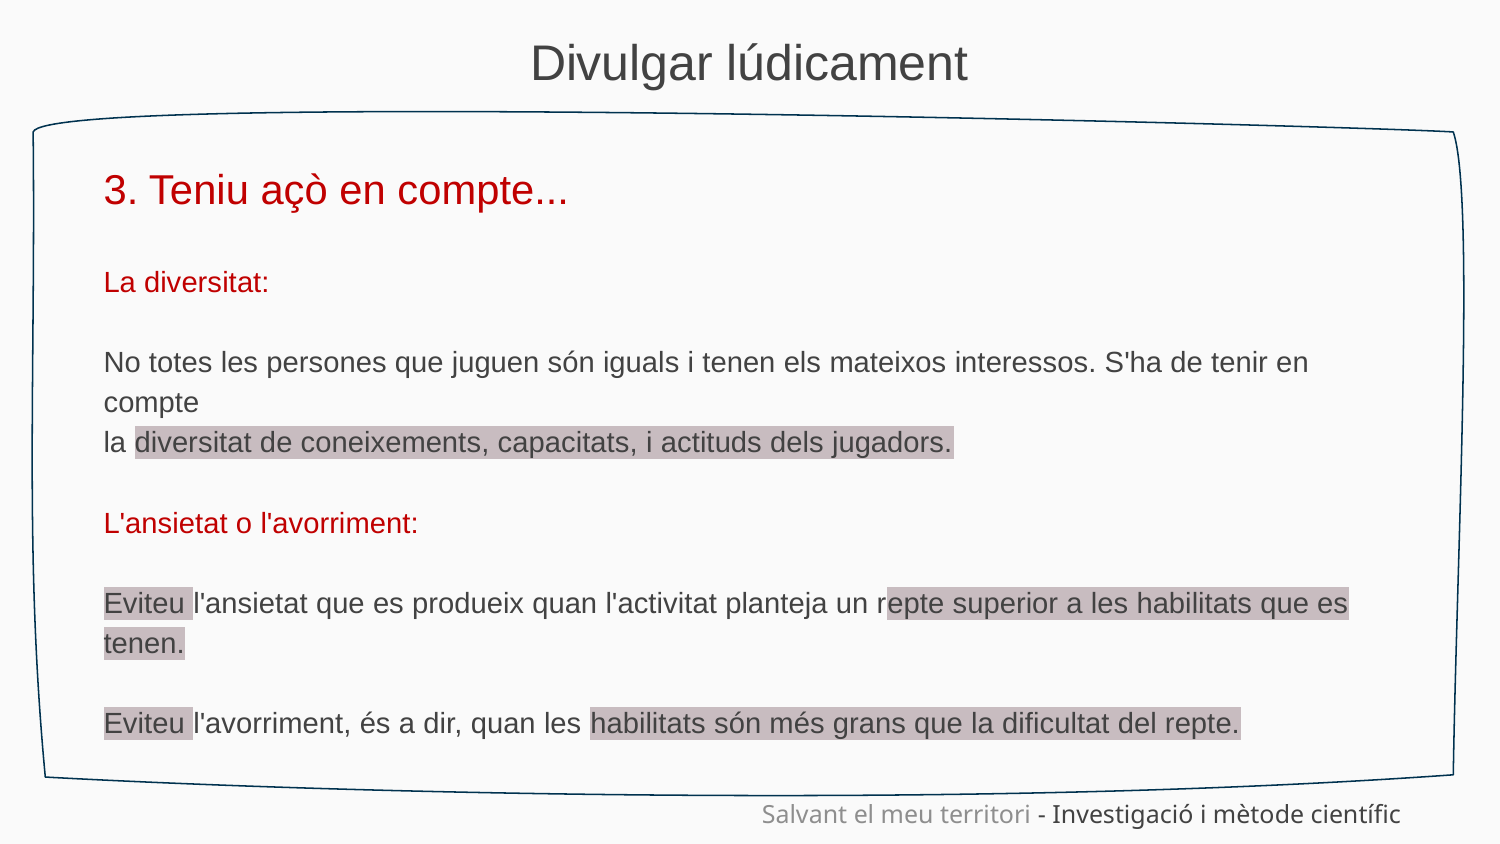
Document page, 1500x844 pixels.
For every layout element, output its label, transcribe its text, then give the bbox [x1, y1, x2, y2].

text_box [32, 111, 1464, 780]
text_box Divulgar lúdicament [0, 20, 1499, 106]
text_box La diversitat: No totes les persones que juguen són iguals i tenen els mateixos interessos. S'ha de tenir en compte la diversitat de coneixements, capacitats, i actituds dels jugadors. L'ansietat o l'avorriment: Eviteu l'ansietat que es produeix quan l'activitat planteja un repte superior a les habilitats que es tenen. Eviteu l'avorriment, és a dir, quan les habilitats són més grans que la dificultat del repte. [88, 242, 1424, 819]
text_box Salvant el meu territori - Investigació i mètode científic [88, 790, 1417, 844]
text_box 3. Teniu açò en compte... [88, 147, 1417, 234]
